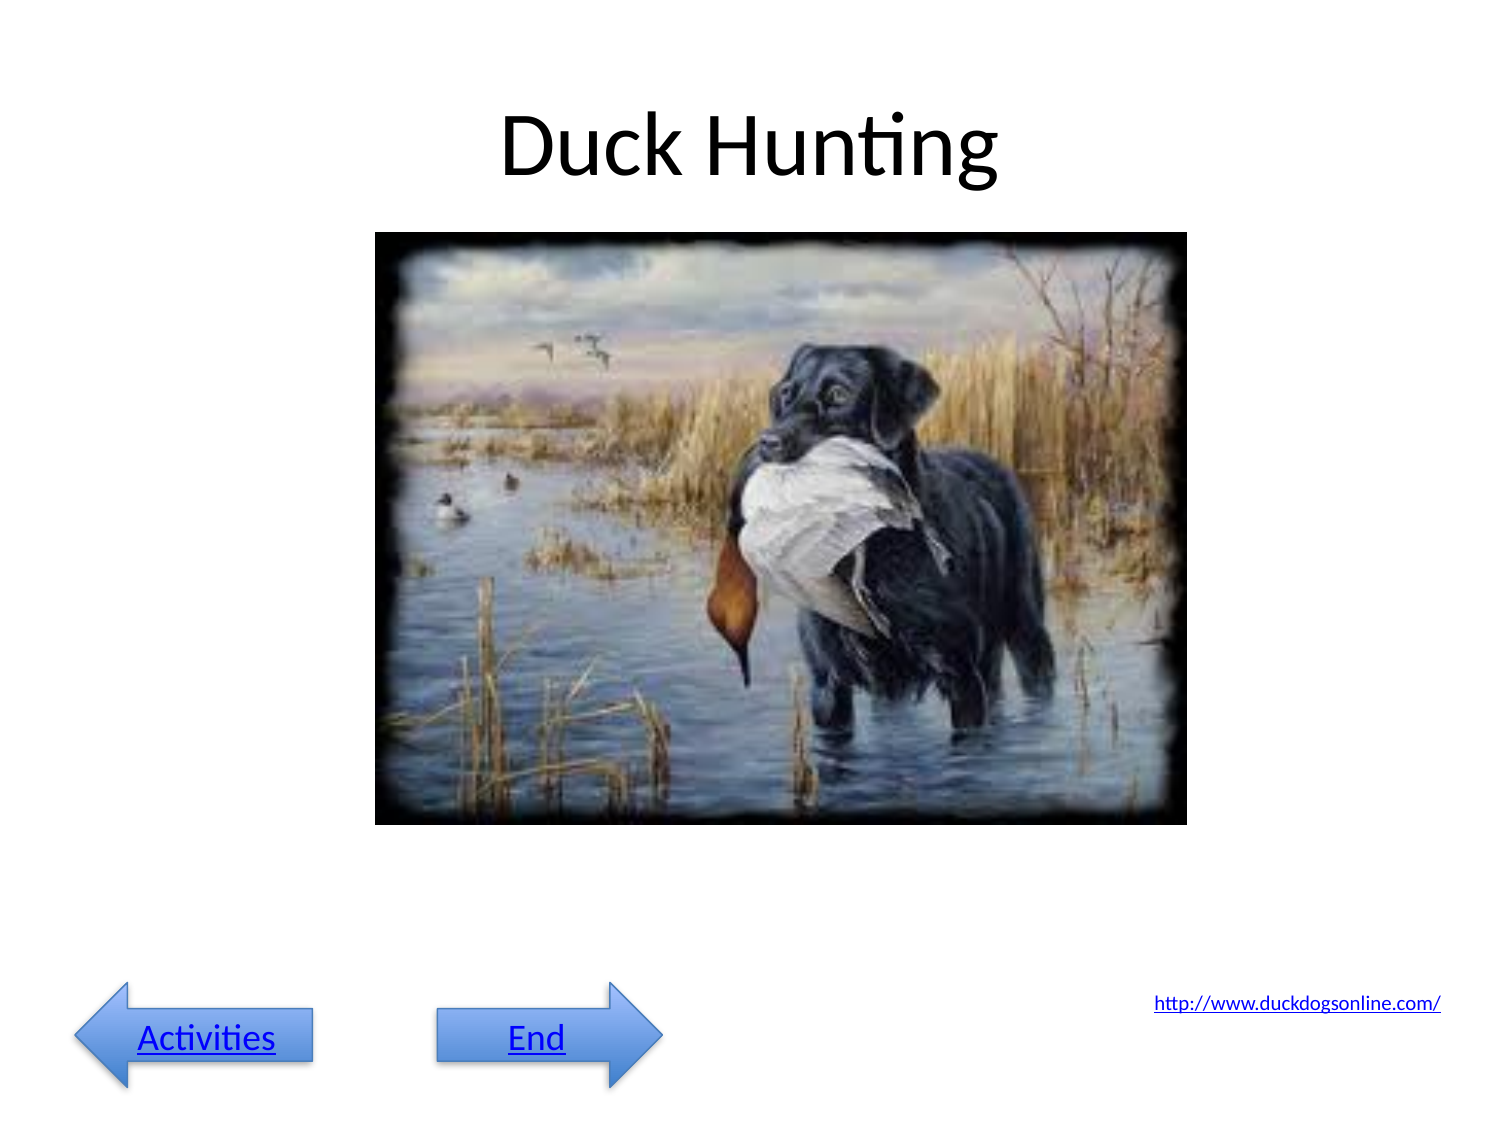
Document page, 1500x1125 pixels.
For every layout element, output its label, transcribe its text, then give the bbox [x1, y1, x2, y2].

picture [374, 232, 1187, 826]
title Duck Hunting [75, 45, 1425, 233]
text_box End [436, 981, 663, 1089]
text_box Activities [74, 981, 314, 1089]
text_box http://www.duckdogsonline.com/ [1139, 982, 1456, 1068]
